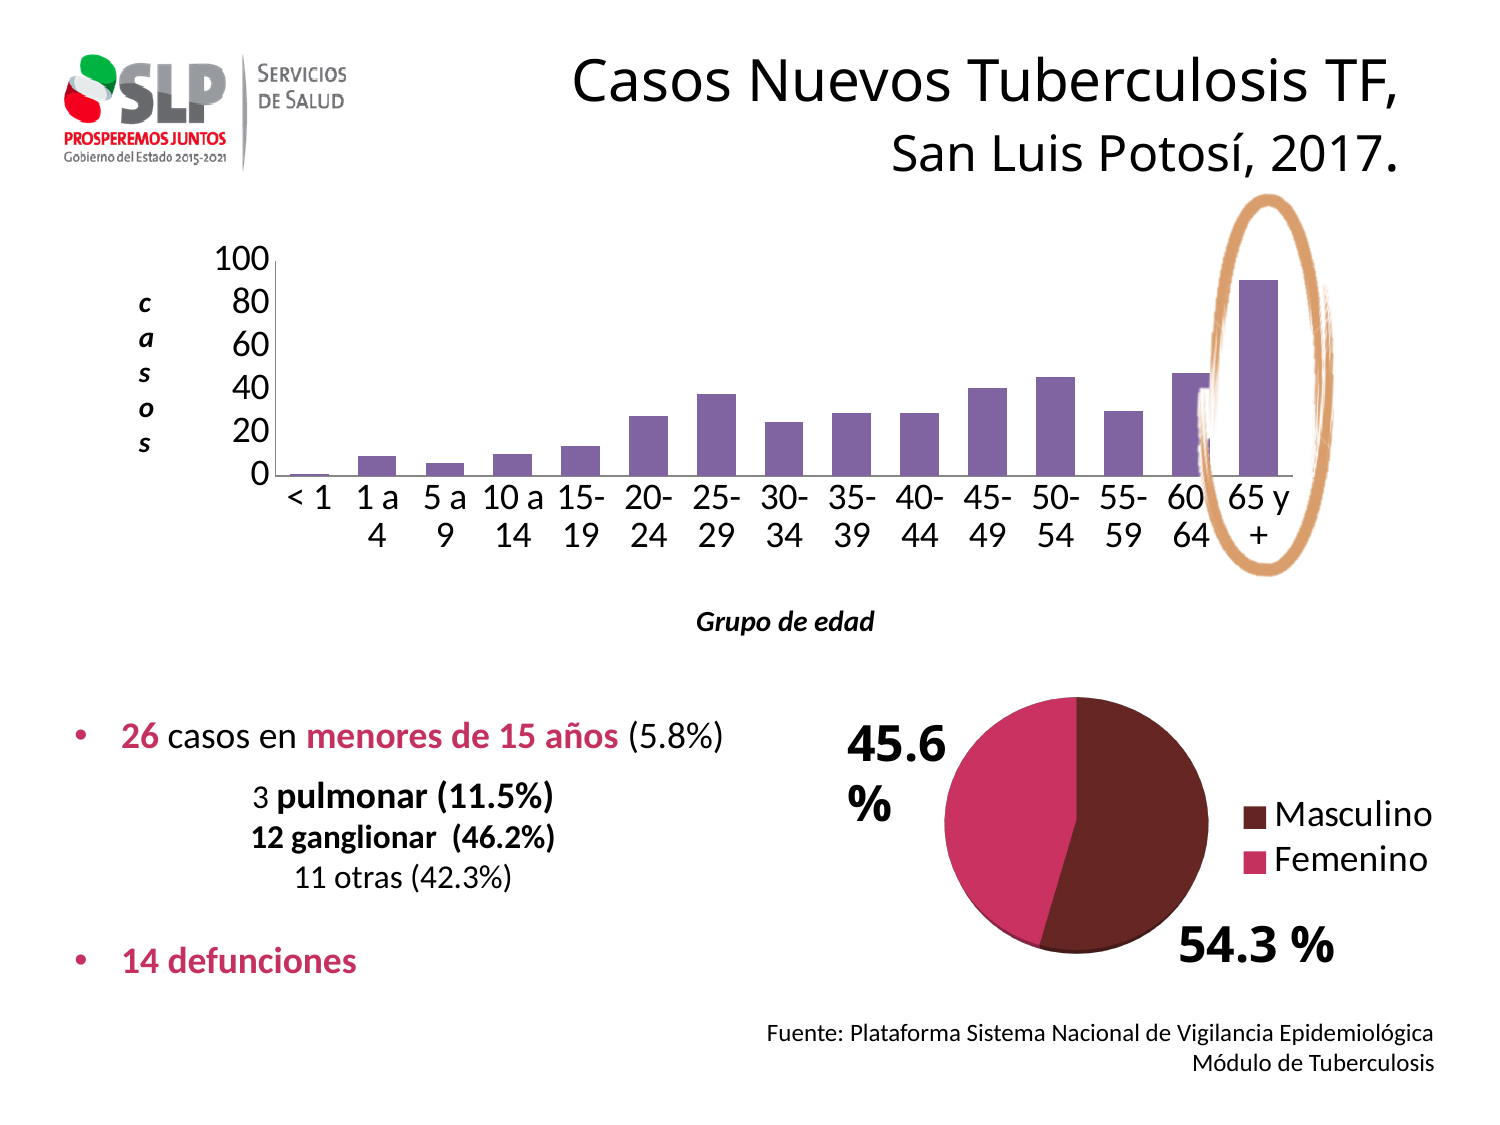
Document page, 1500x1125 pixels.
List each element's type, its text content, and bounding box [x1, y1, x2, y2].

text_box Fuente: Plataforma Sistema Nacional de Vigilancia Epidemiológica Módulo de Tuberculosis [738, 1008, 1451, 1084]
picture [1032, 122, 1500, 631]
chart [820, 633, 1459, 1048]
text_box 3 pulmonar (11.5%) 12 ganglionar (46.2%) 11 otras (42.3%) [202, 763, 605, 903]
text_box casos [123, 276, 152, 466]
title Casos Nuevos Tuberculosis TF, San Luis Potosí, 2017. [64, 19, 1415, 207]
chart [157, 219, 1032, 598]
text_box 26 casos en menores de 15 años (5.8%) 14 defunciones [59, 704, 757, 989]
picture [64, 54, 346, 173]
text_box Grupo de edad [643, 605, 928, 645]
